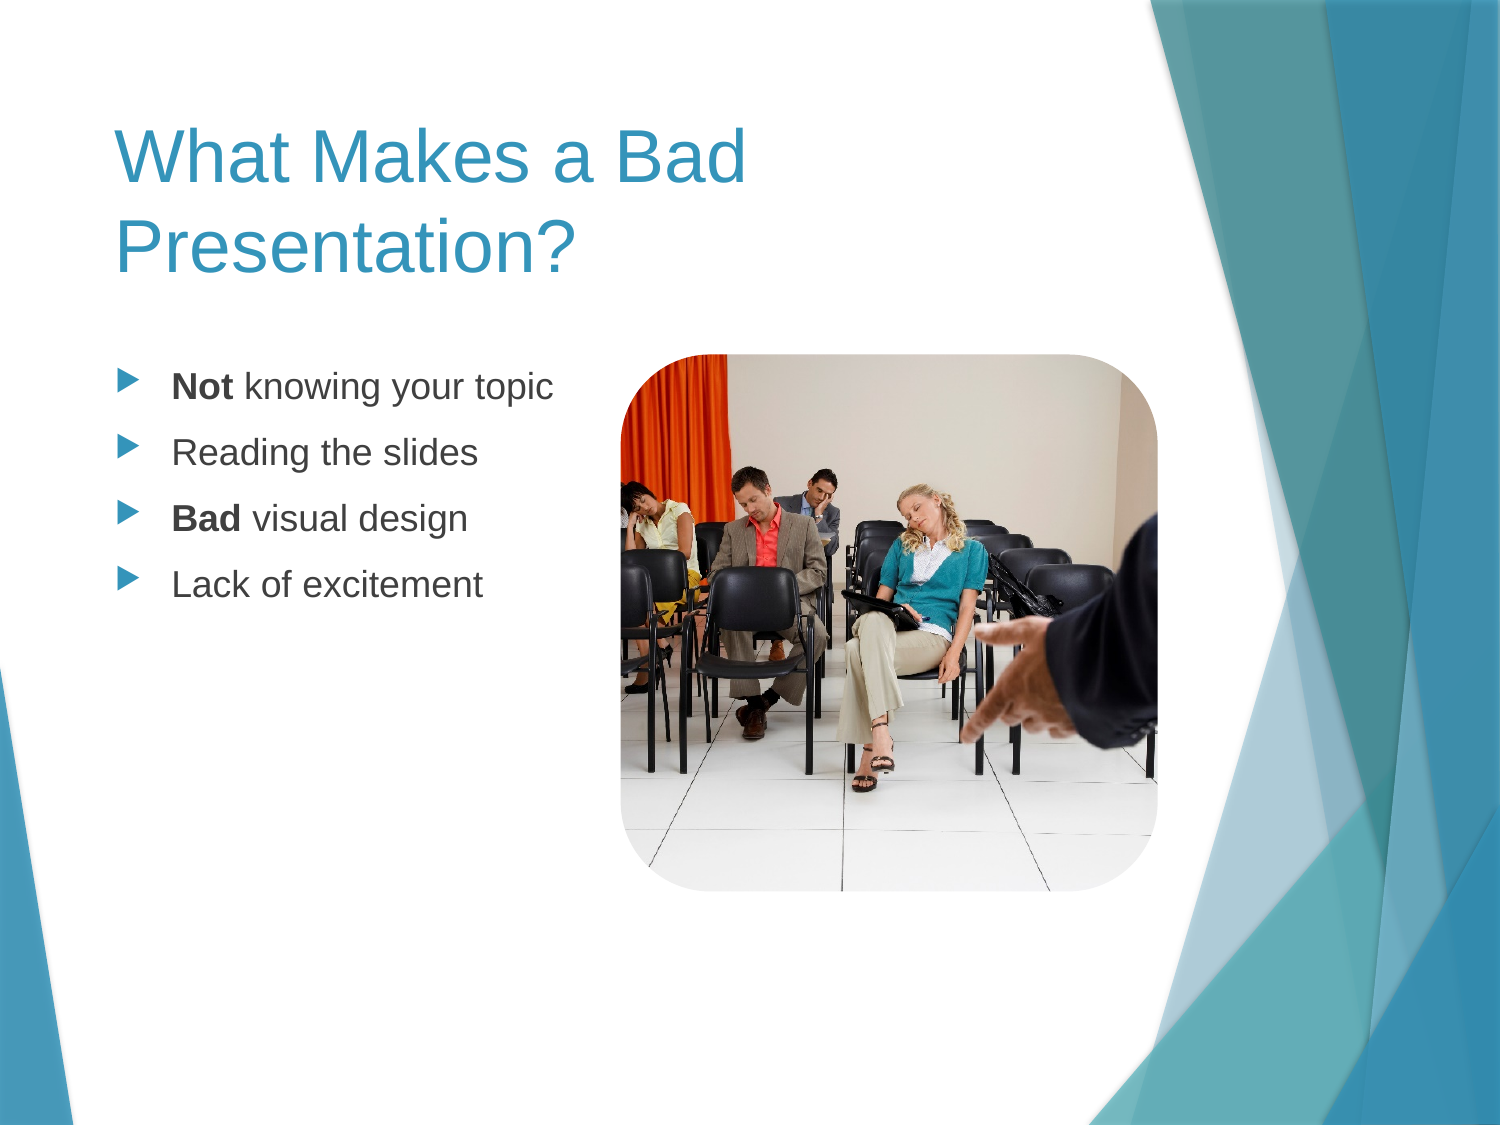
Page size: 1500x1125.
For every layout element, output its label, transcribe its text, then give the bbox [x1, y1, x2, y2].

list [620, 353, 1159, 892]
list Not knowing your topic Reading the slides Bad visual design Lack of excitement [99, 354, 607, 992]
title What Makes a Bad Presentation? [99, 99, 1142, 317]
